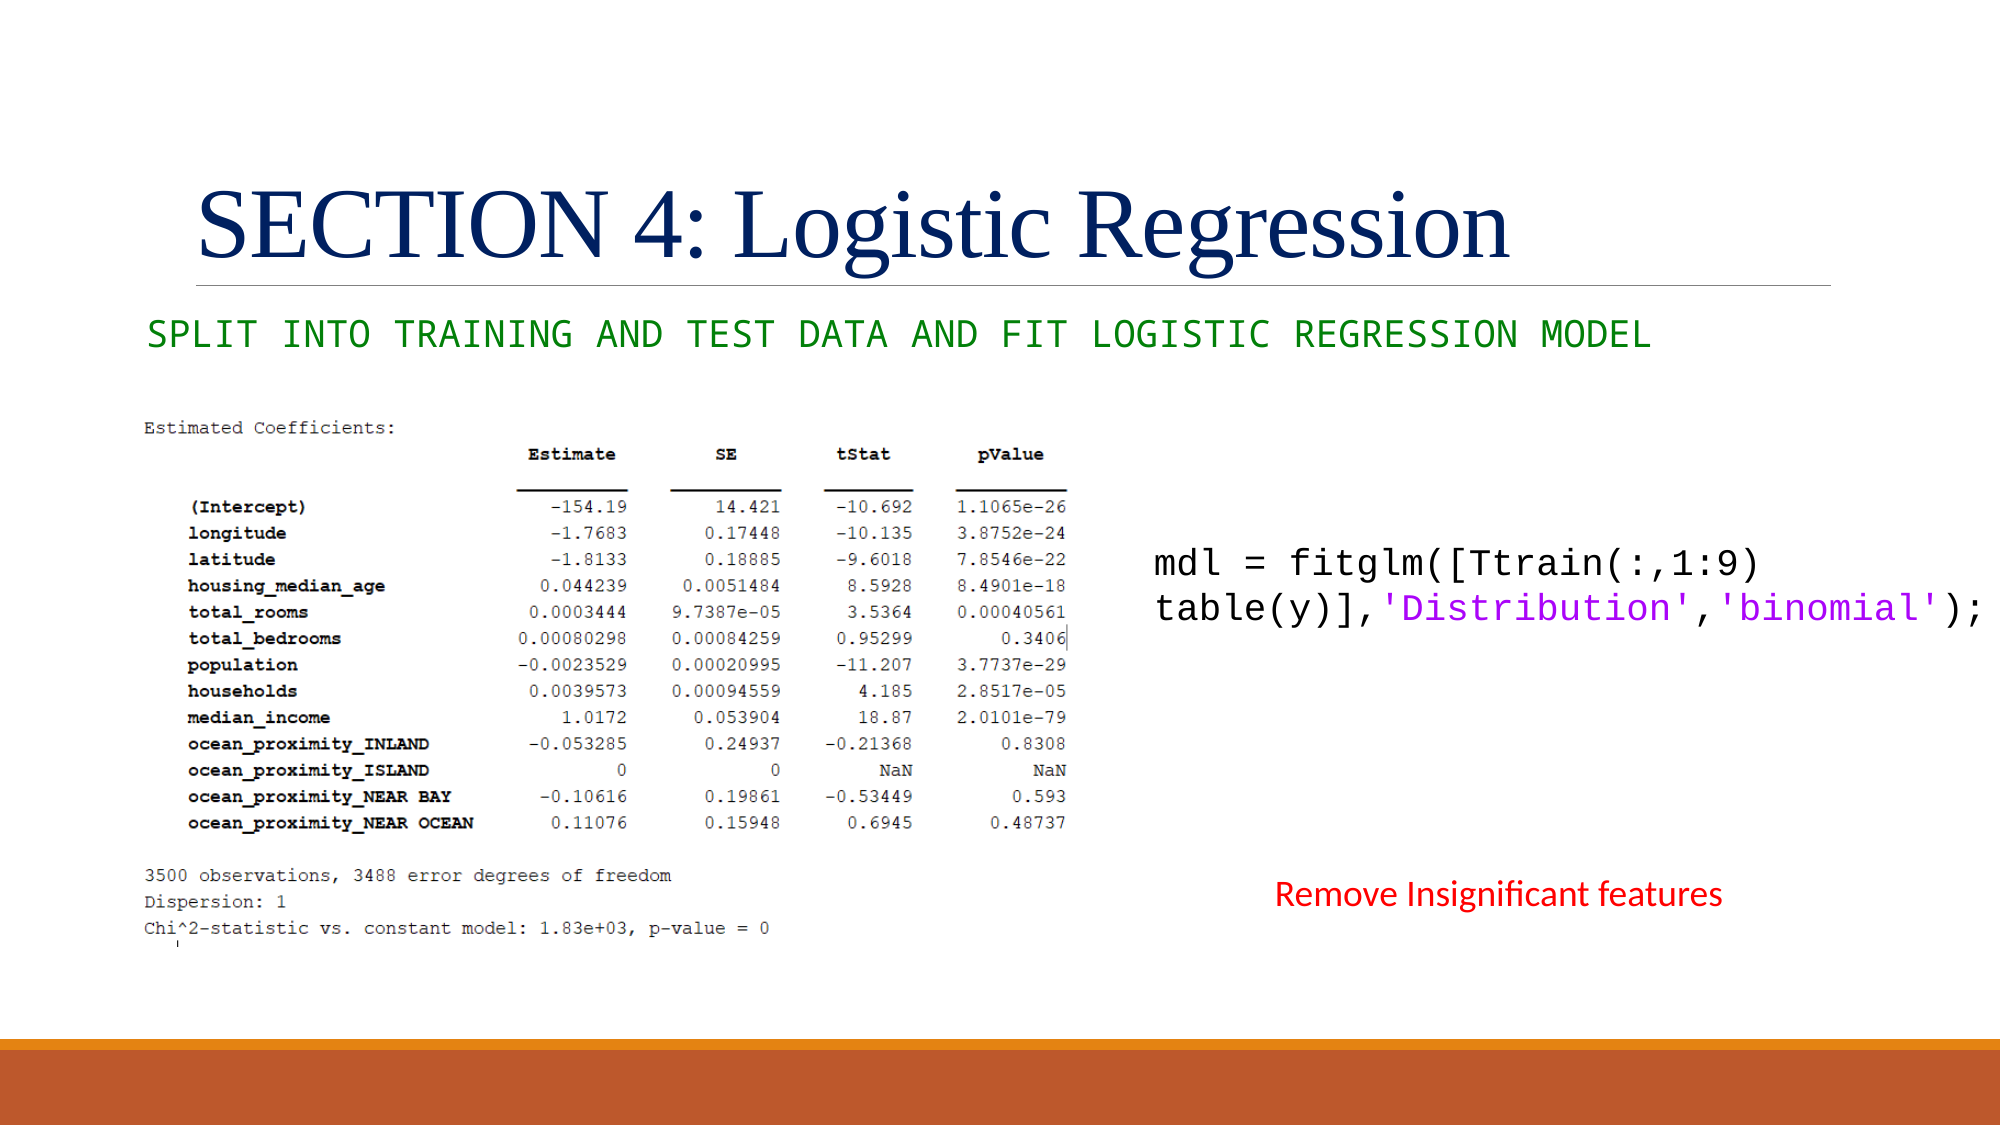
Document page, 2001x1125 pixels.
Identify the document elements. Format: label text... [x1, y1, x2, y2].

picture [142, 416, 1119, 948]
text_box mdl = fitglm([Ttrain(:,1:9) table(y)],'Distribution','binomial'); [1139, 530, 2000, 681]
text_box SPLIT INTO TRAINING AND TEST DATA AND FIT LOGISTIC REGRESSION MODEL [137, 299, 1863, 1046]
title SECTION 4: Logistic Regression [180, 47, 1830, 285]
text_box Remove Insignificant features [1259, 861, 1929, 922]
